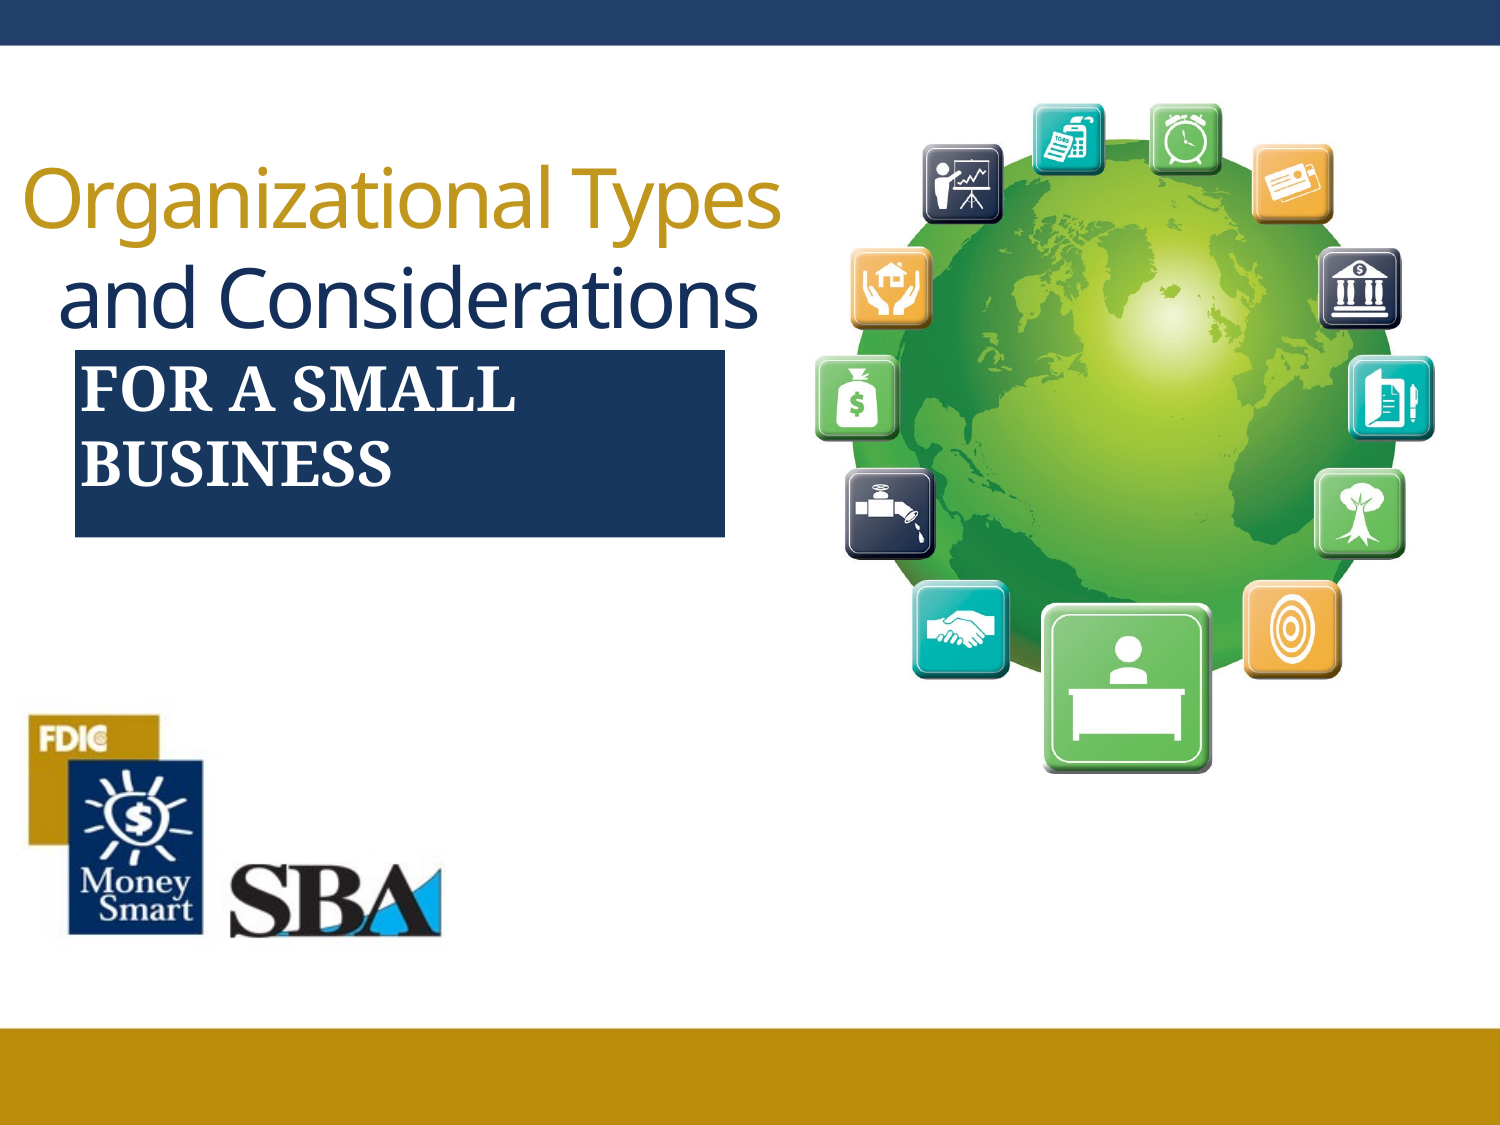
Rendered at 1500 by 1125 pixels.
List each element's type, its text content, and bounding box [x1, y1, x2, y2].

text_box Organizational Types [12, 137, 742, 253]
text_box and Considerations [49, 237, 742, 353]
picture [0, 0, 1500, 1125]
text_box For a Small Business [72, 342, 700, 507]
text_box [75, 353, 725, 538]
